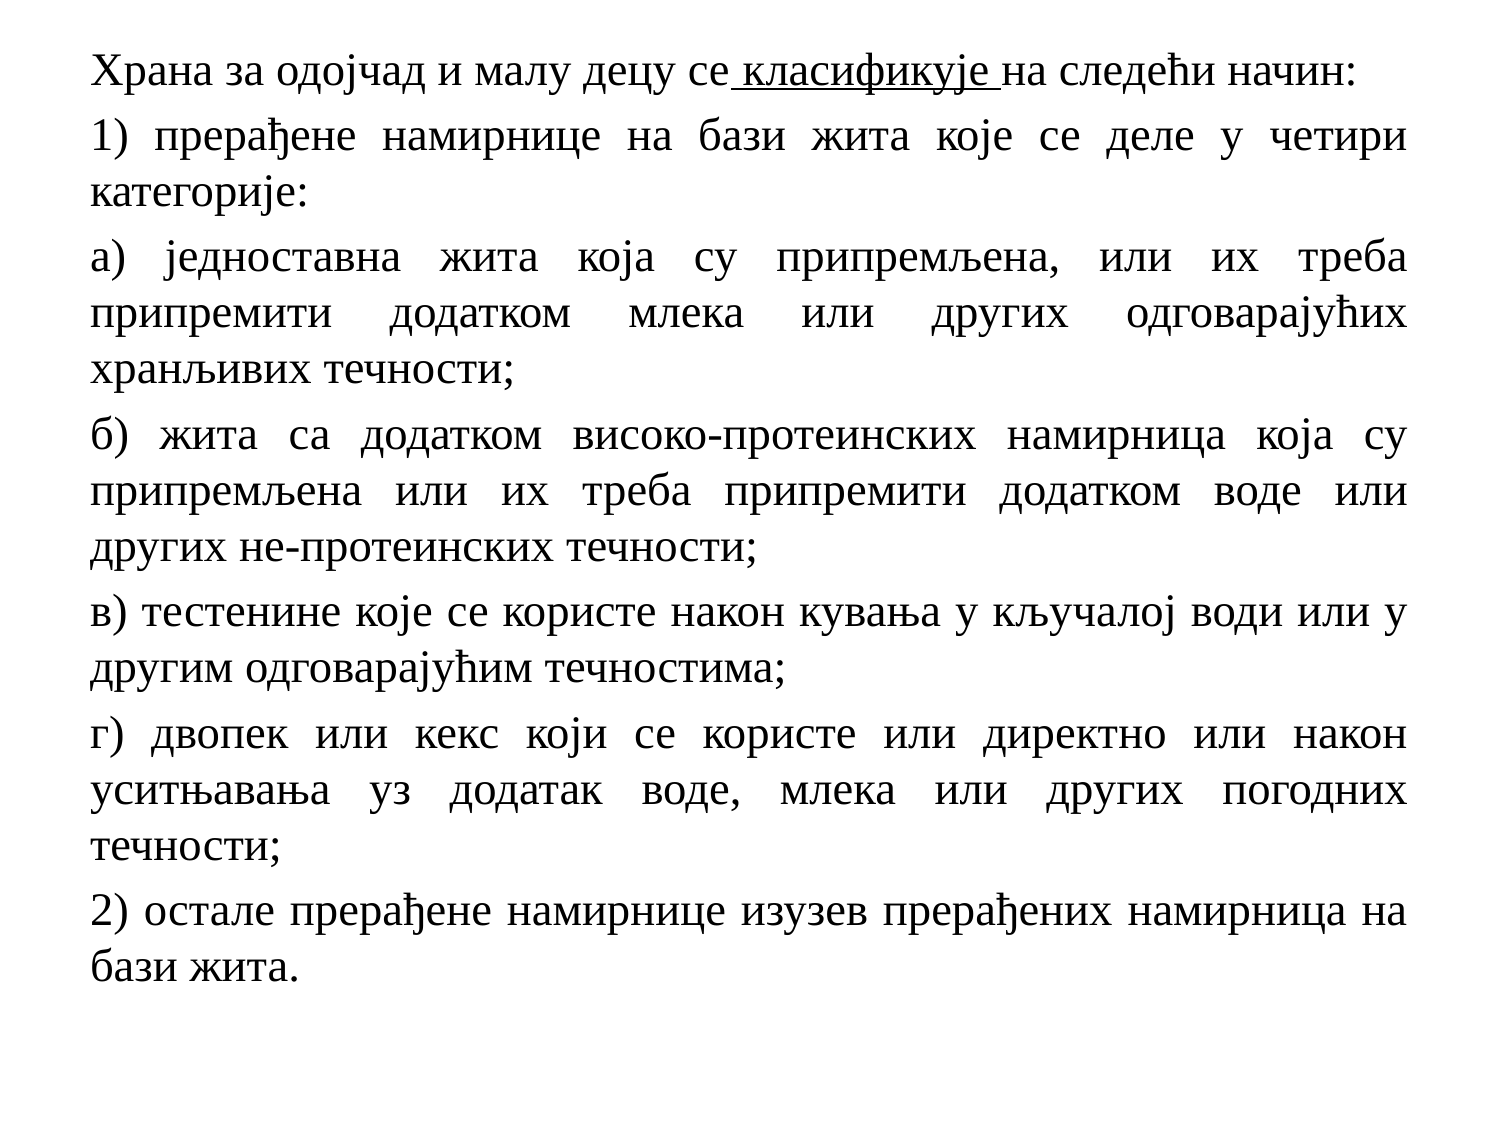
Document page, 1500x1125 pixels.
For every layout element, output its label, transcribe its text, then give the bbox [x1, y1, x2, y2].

list Храна за одојчад и малу децу се класификује на следећи начин: 1) прерађене намирнице на бази жита које се деле у четири категорије: а) једноставна жита која су припремљена, или их треба припремити додатком млека или других одговарајућих хранљивих течности; б) жита са додатком високо-протеинских намирница која су припремљена или их треба припремити додатком воде или других не-протеинских течности; в) тестенине које се користе након кувања у кључалој води или у другим одговарајућим течностима; г) двопек или кекс који се користе или директно или након уситњавања уз додатак воде, млека или других погодних течности; 2) остале прерађене намирнице изузев прерађених намирница на бази жита. [75, 30, 1425, 1005]
